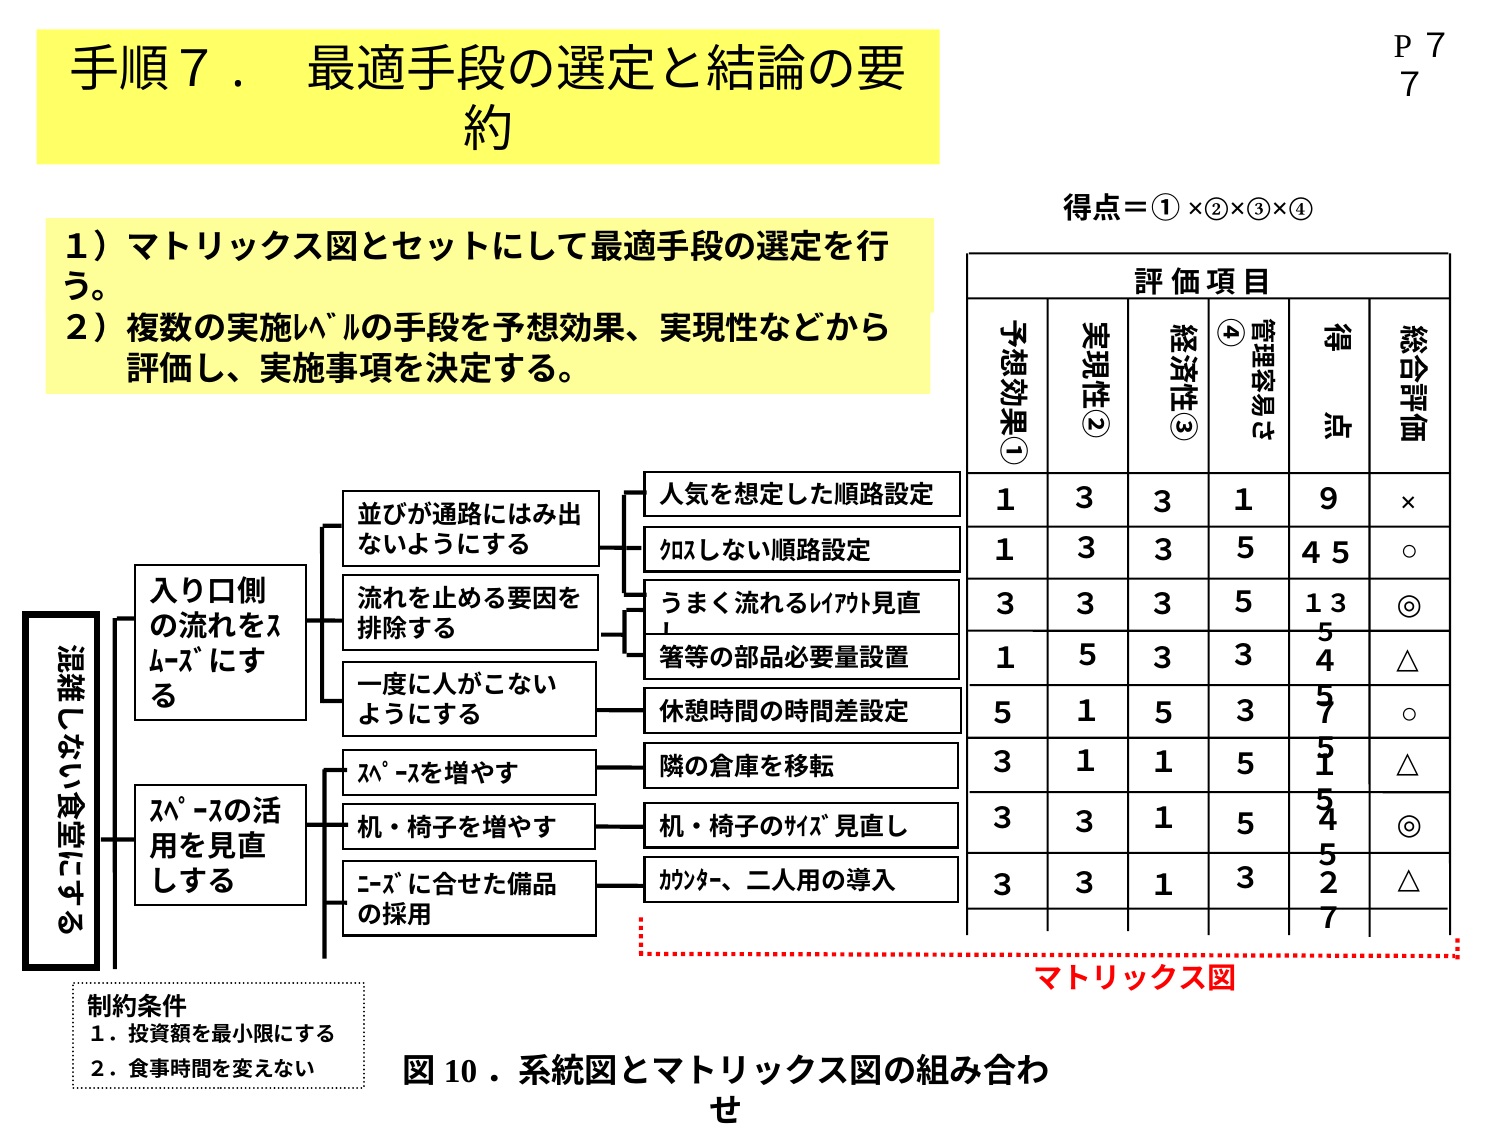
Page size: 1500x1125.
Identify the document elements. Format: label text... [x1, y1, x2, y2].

text_box 制約条件 １．投資額を最小限にする ２．食事時間を変えない [72, 982, 364, 1088]
text_box 手順７. 最適手段の選定と結論の要約 [36, 29, 940, 165]
text_box １）マトリックス図とセットにして最適手段の選定を行う。 [45, 218, 935, 313]
text_box 図10．系統図とマトリックス図の組み合わせ [380, 1041, 1073, 1125]
text_box ２）複数の実施ﾚﾍﾞﾙの手段を予想効果、実現性などから 評価し、実施事項を決定する。 [45, 313, 931, 394]
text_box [25, 471, 961, 970]
text_box P７７ [1378, 16, 1500, 111]
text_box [966, 182, 1458, 1002]
